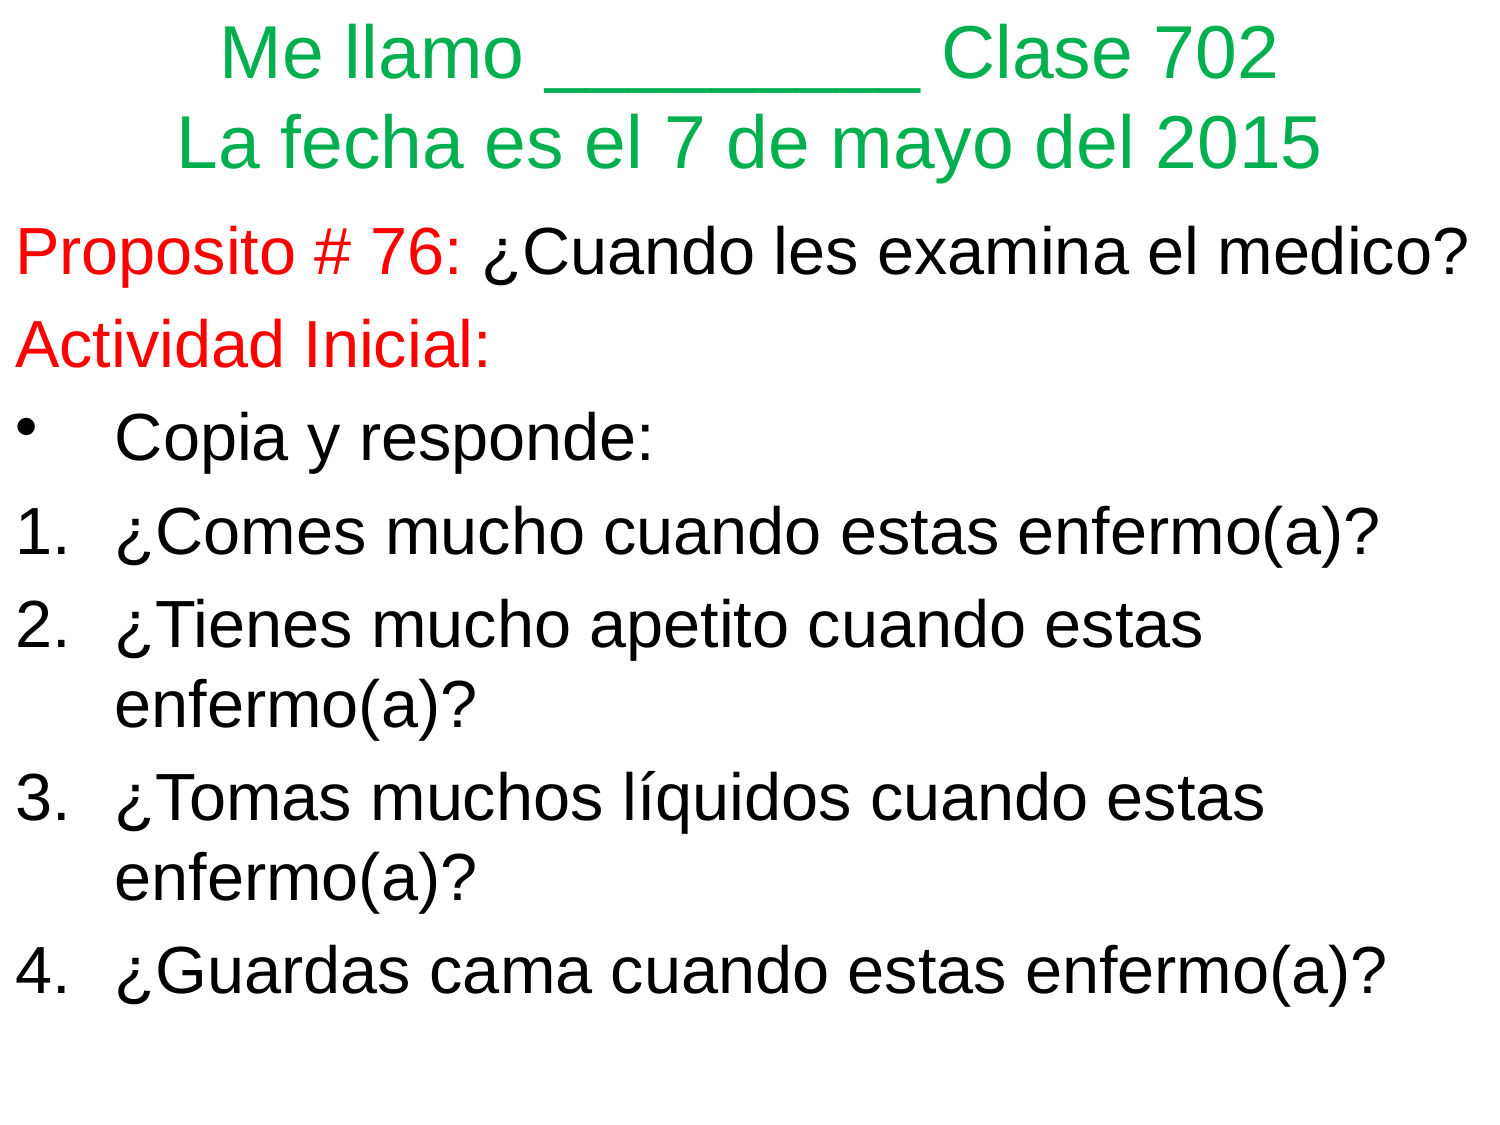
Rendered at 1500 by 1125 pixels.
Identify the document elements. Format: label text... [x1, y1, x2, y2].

title Me llamo _________ Clase 702 La fecha es el 7 de mayo del 2015 [75, 0, 1425, 188]
list Proposito # 76: ¿Cuando les examina el medico? Actividad Inicial: Copia y responde: ¿Comes mucho cuando estas enfermo(a)? ¿Tienes mucho apetito cuando estas enfermo(a)? ¿Tomas muchos líquidos cuando estas enfermo(a)? ¿Guardas cama cuando estas enfermo(a)? [0, 200, 1500, 943]
